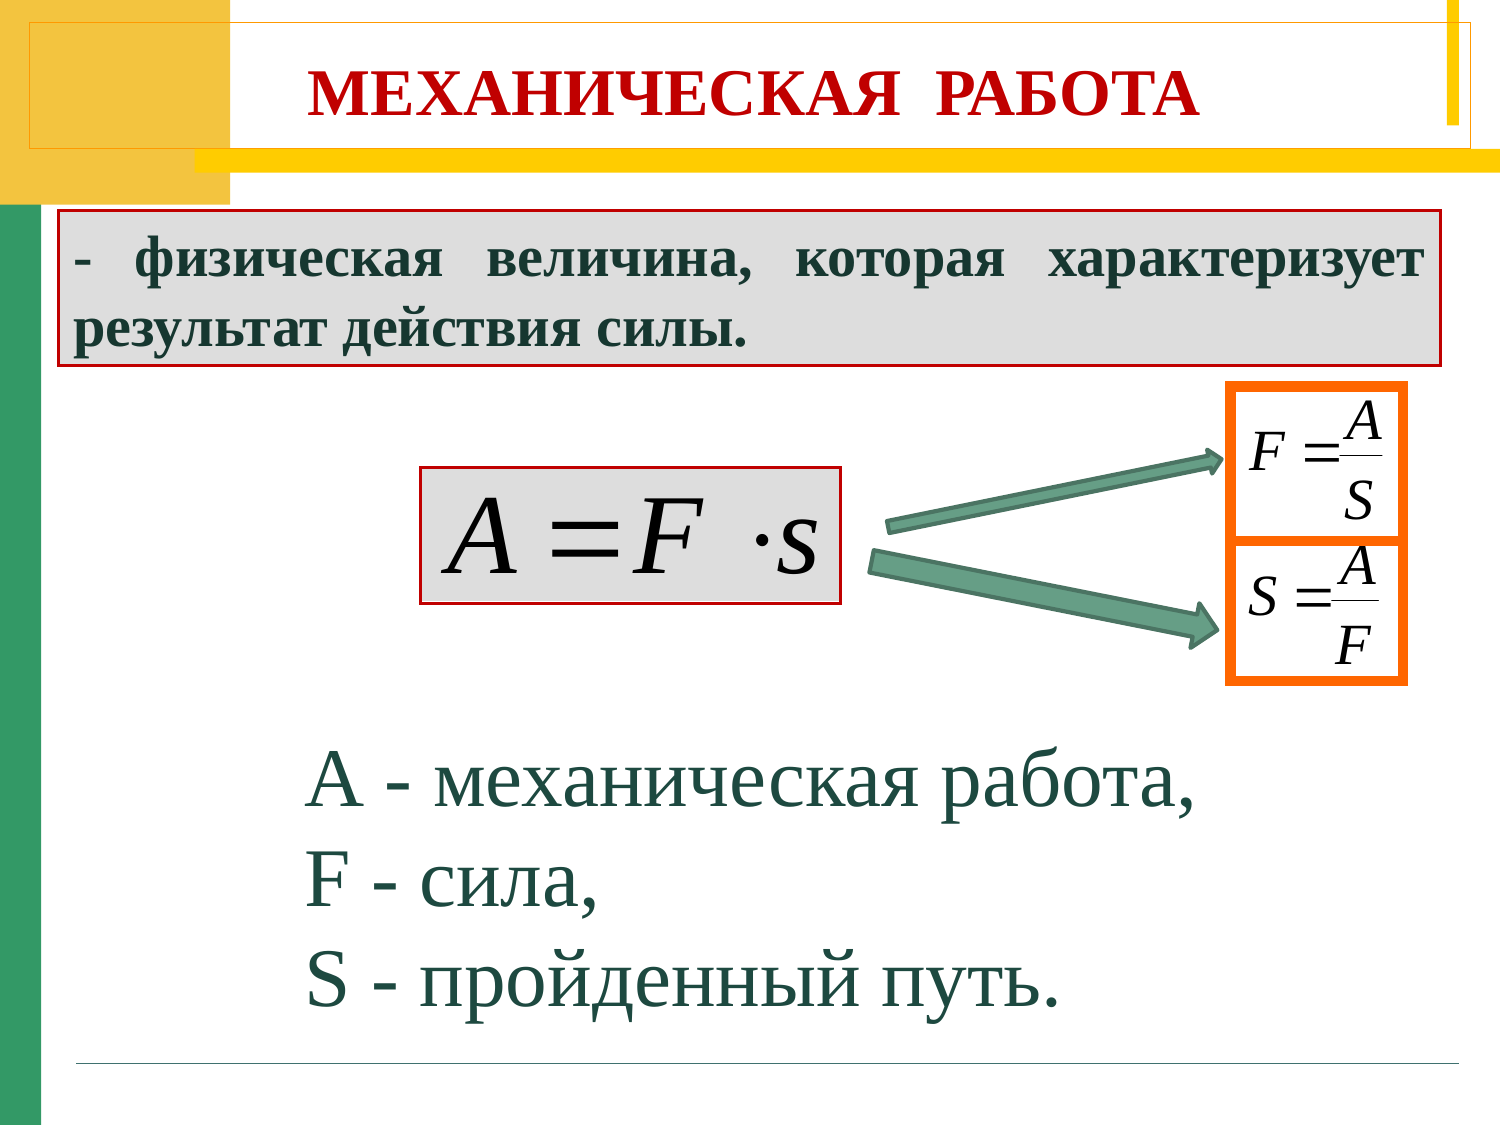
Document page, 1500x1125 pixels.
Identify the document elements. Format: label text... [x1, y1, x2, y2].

text_box - физическая величина, которая характеризует результат действия силы. [58, 210, 1441, 366]
text_box [867, 548, 1220, 650]
text_box А - механическая работа, F - сила, S - пройденный путь. [289, 716, 1267, 1031]
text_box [421, 468, 839, 602]
text_box [884, 447, 1224, 536]
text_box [1230, 386, 1404, 682]
text_box МЕХАНИЧЕСКАЯ РАБОТА [292, 41, 1217, 137]
